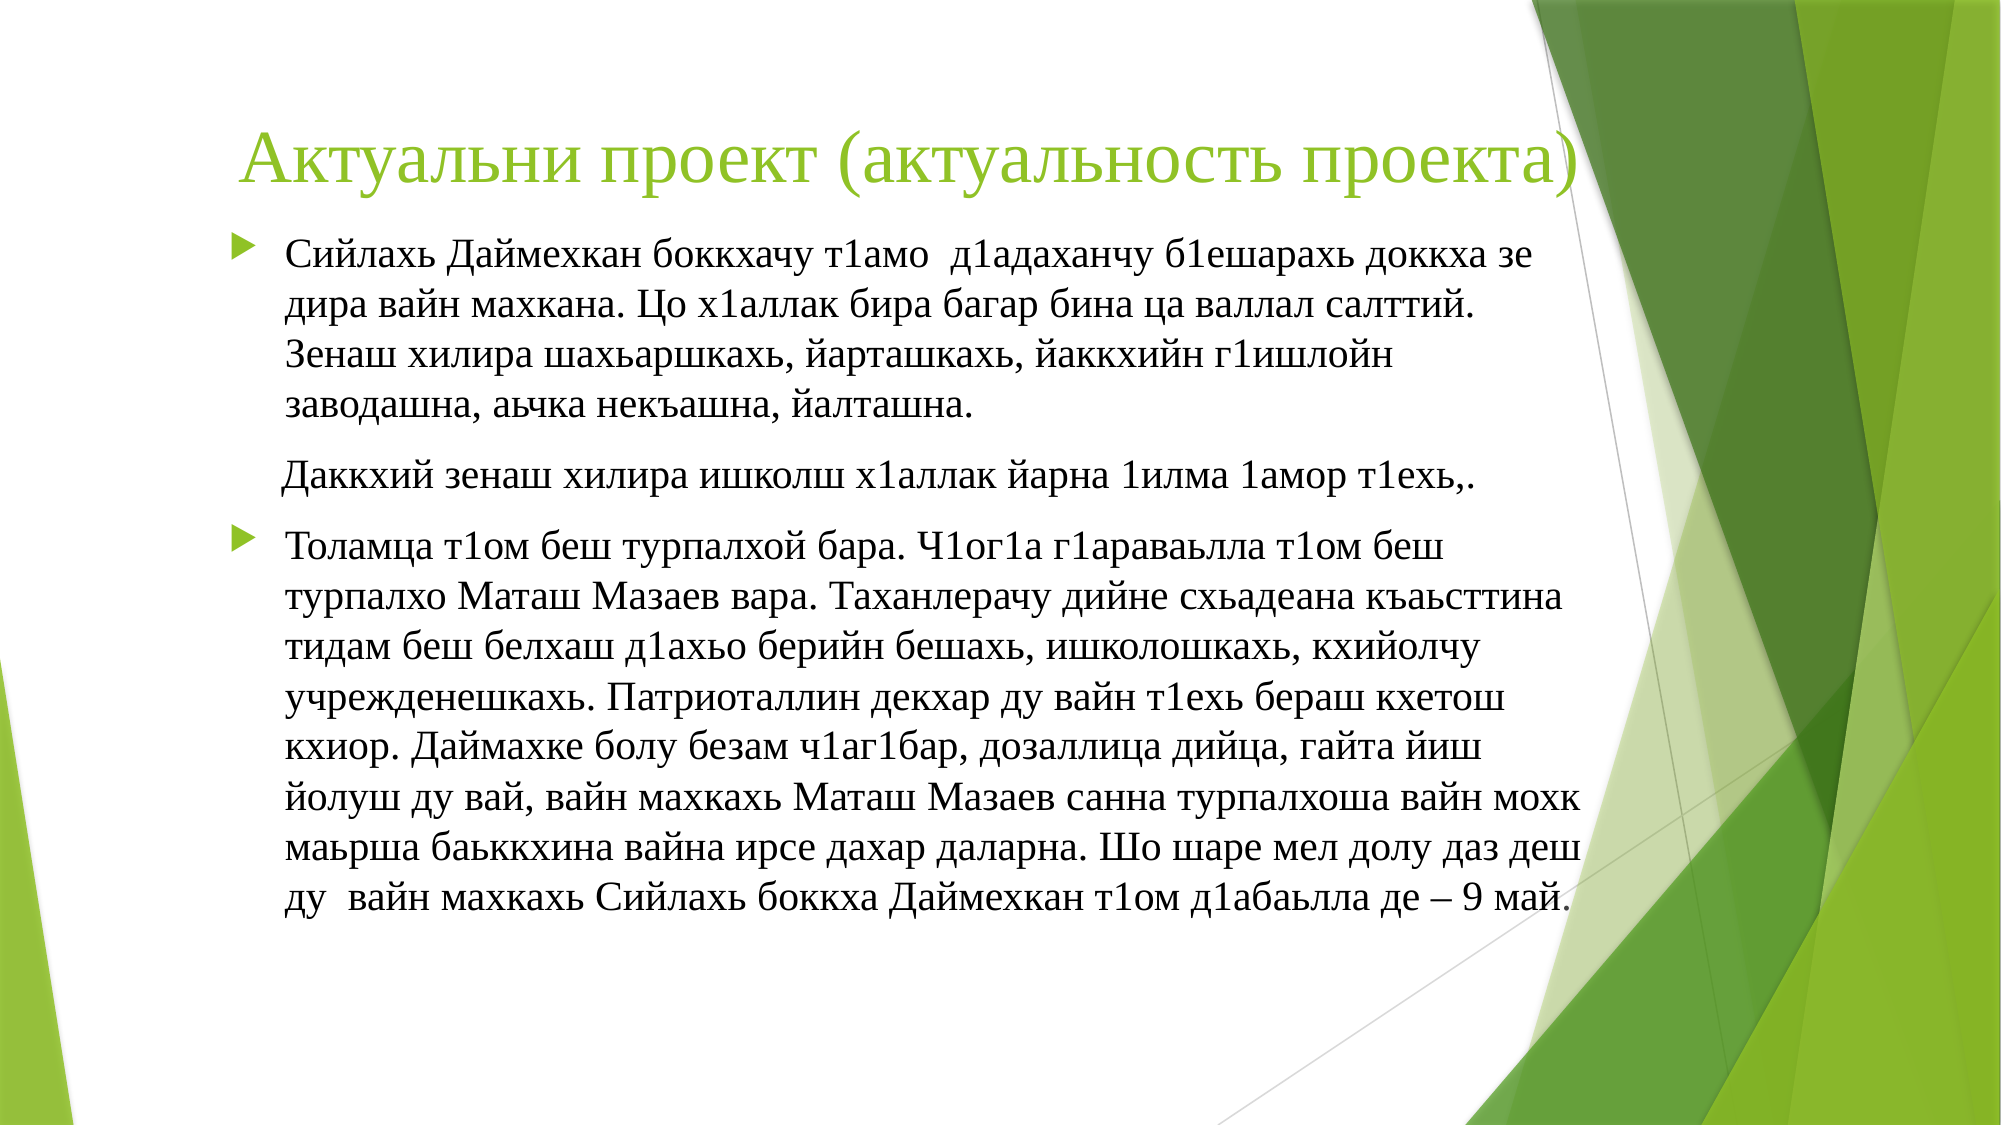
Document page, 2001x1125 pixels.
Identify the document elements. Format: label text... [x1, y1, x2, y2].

list Сийлахь Даймехкан боккхачу т1амо д1адаханчу б1ешарахь доккха зе дира вайн махкана. Цо х1аллак бира багар бина ца валлал салттий. Зенаш хилира шахьаршкахь, йарташкахь, йаккхийн г1ишлойн заводашна, аьчка некъашна, йалташна. Даккхий зенаш хилира ишколш х1аллак йарна 1илма 1амор т1ехь,. Толамца т1ом беш турпалхой бара. Ч1ог1а г1араваьлла т1ом беш турпалхо Маташ Мазаев вара. Таханлерачу дийне схьадеана къаьсттина тидам беш белхаш д1ахьо берийн бешахь, ишколошкахь, кхийолчу учрежденешкахь. Патриоталлин декхар ду вайн т1ехь бераш кхетош кхиор. Даймахке болу безам ч1аг1бар, дозаллица дийца, гайта йиш йолуш ду вай, вайн махкахь Маташ Мазаев санна турпалхоша вайн мохк маьрша баьккхина вайна ирсе дахар даларна. Шо шаре мел долу даз деш ду вайн махкахь Сийлахь боккха Даймехкан т1ом д1абаьлла де – 9 май. [213, 218, 1604, 991]
title Актуальни проект (актуальность проекта) [111, 99, 1637, 219]
